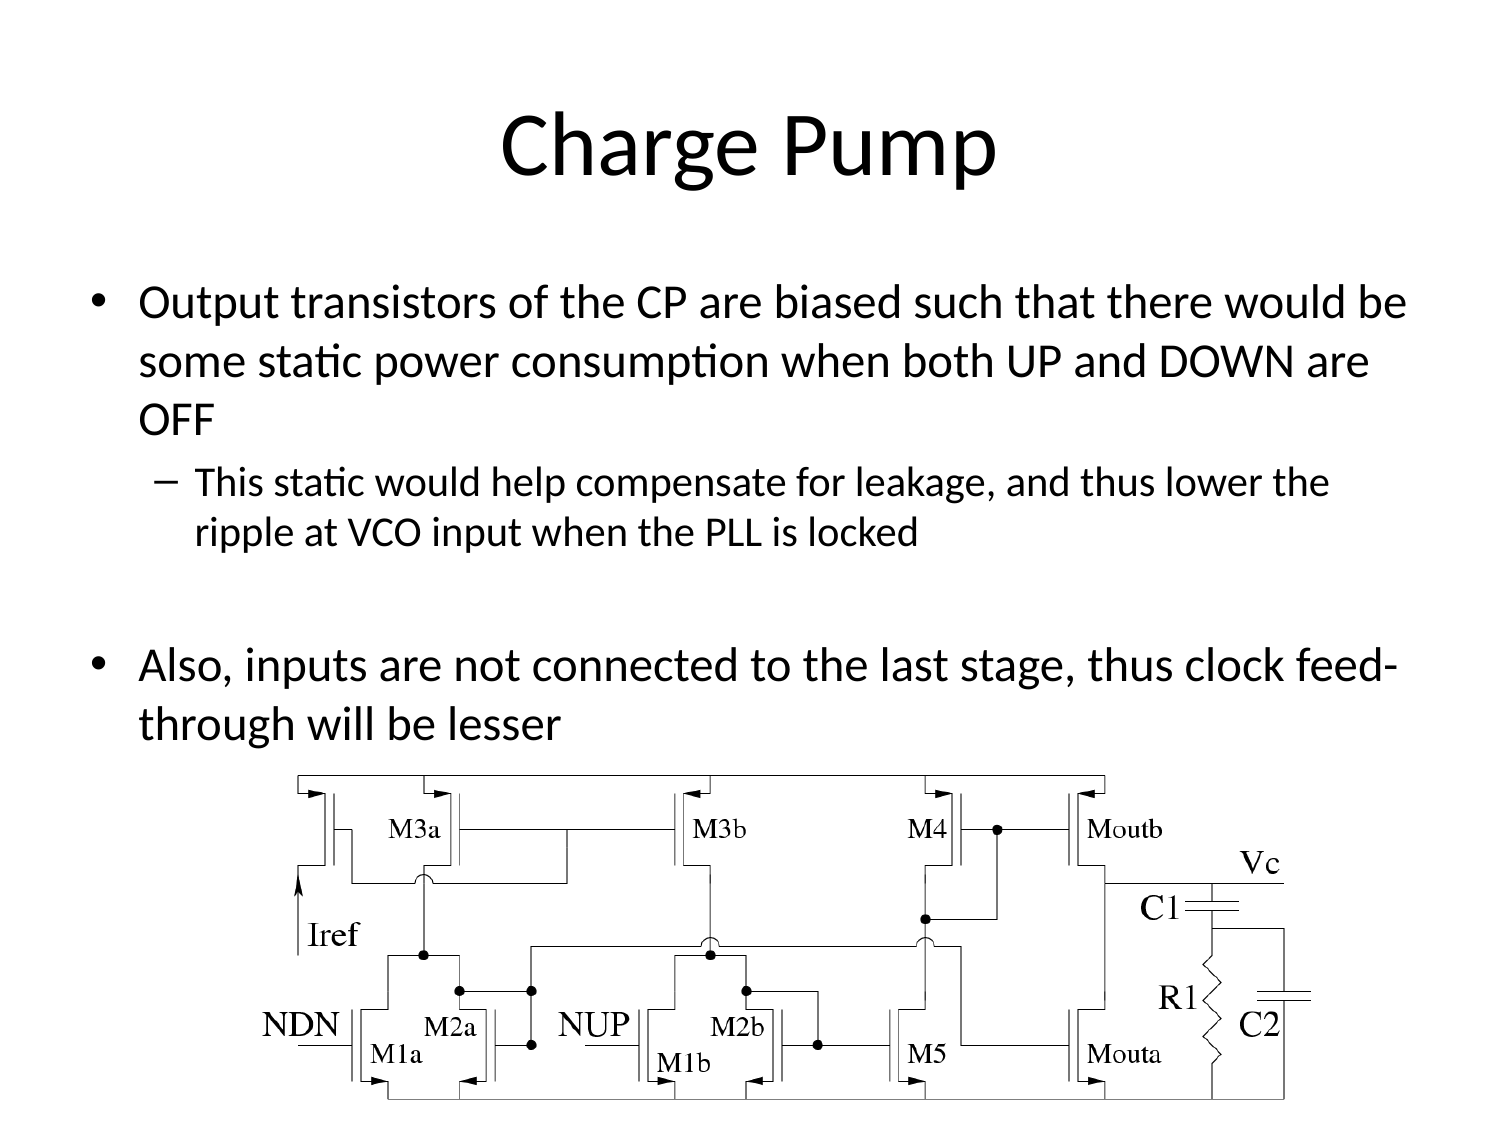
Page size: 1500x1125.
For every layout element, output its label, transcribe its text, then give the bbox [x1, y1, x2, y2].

picture [262, 774, 1312, 1101]
title Charge Pump [75, 45, 1425, 233]
list Output transistors of the CP are biased such that there would be some static power consumption when both UP and DOWN are OFF This static would help compensate for leakage, and thus lower the ripple at VCO input when the PLL is locked Also, inputs are not connected to the last stage, thus clock feed-through will be lesser [75, 262, 1425, 763]
